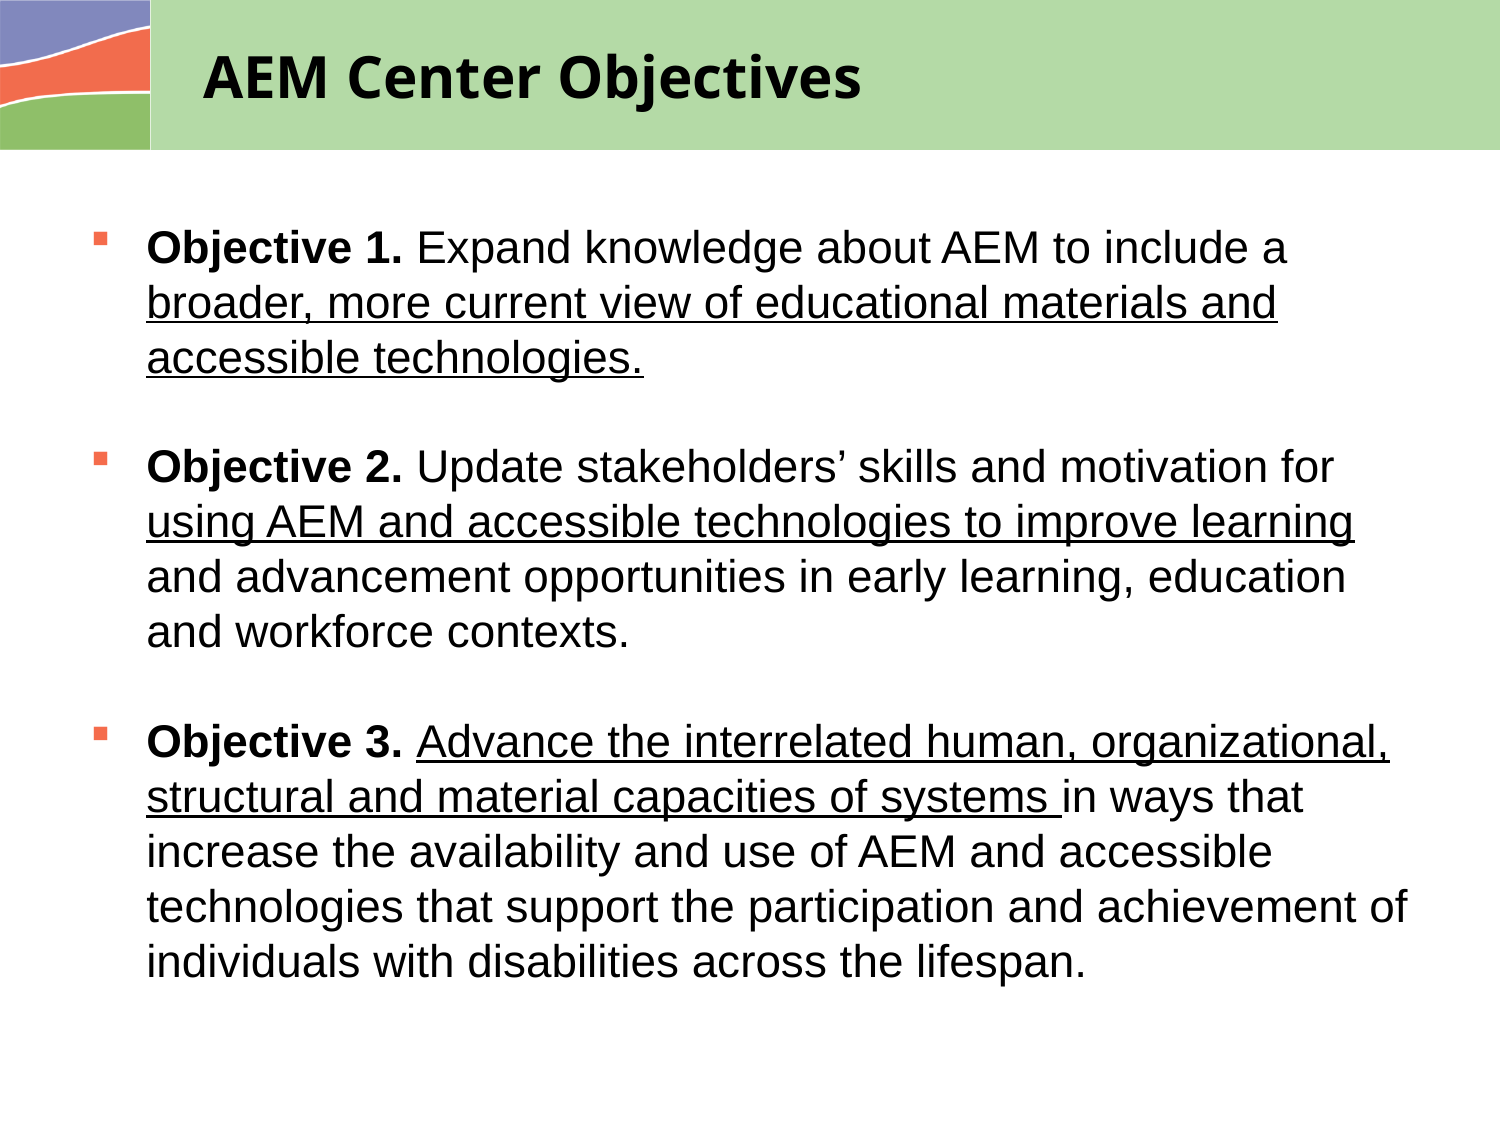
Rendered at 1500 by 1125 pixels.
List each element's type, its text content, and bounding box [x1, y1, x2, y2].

title AEM Center Objectives [150, 0, 1500, 151]
picture [0, 0, 150, 150]
list Objective 1. Expand knowledge about AEM to include a broader, more current view of educational materials and accessible technologies. Objective 2. Update stakeholders’ skills and motivation for using AEM and accessible technologies to improve learning and advancement opportunities in early learning, education and workforce contexts. Objective 3. Advance the interrelated human, organizational, structural and material capacities of systems in ways that increase the availability and use of AEM and accessible technologies that support the participation and achievement of individuals with disabilities across the lifespan. [74, 149, 1426, 1063]
